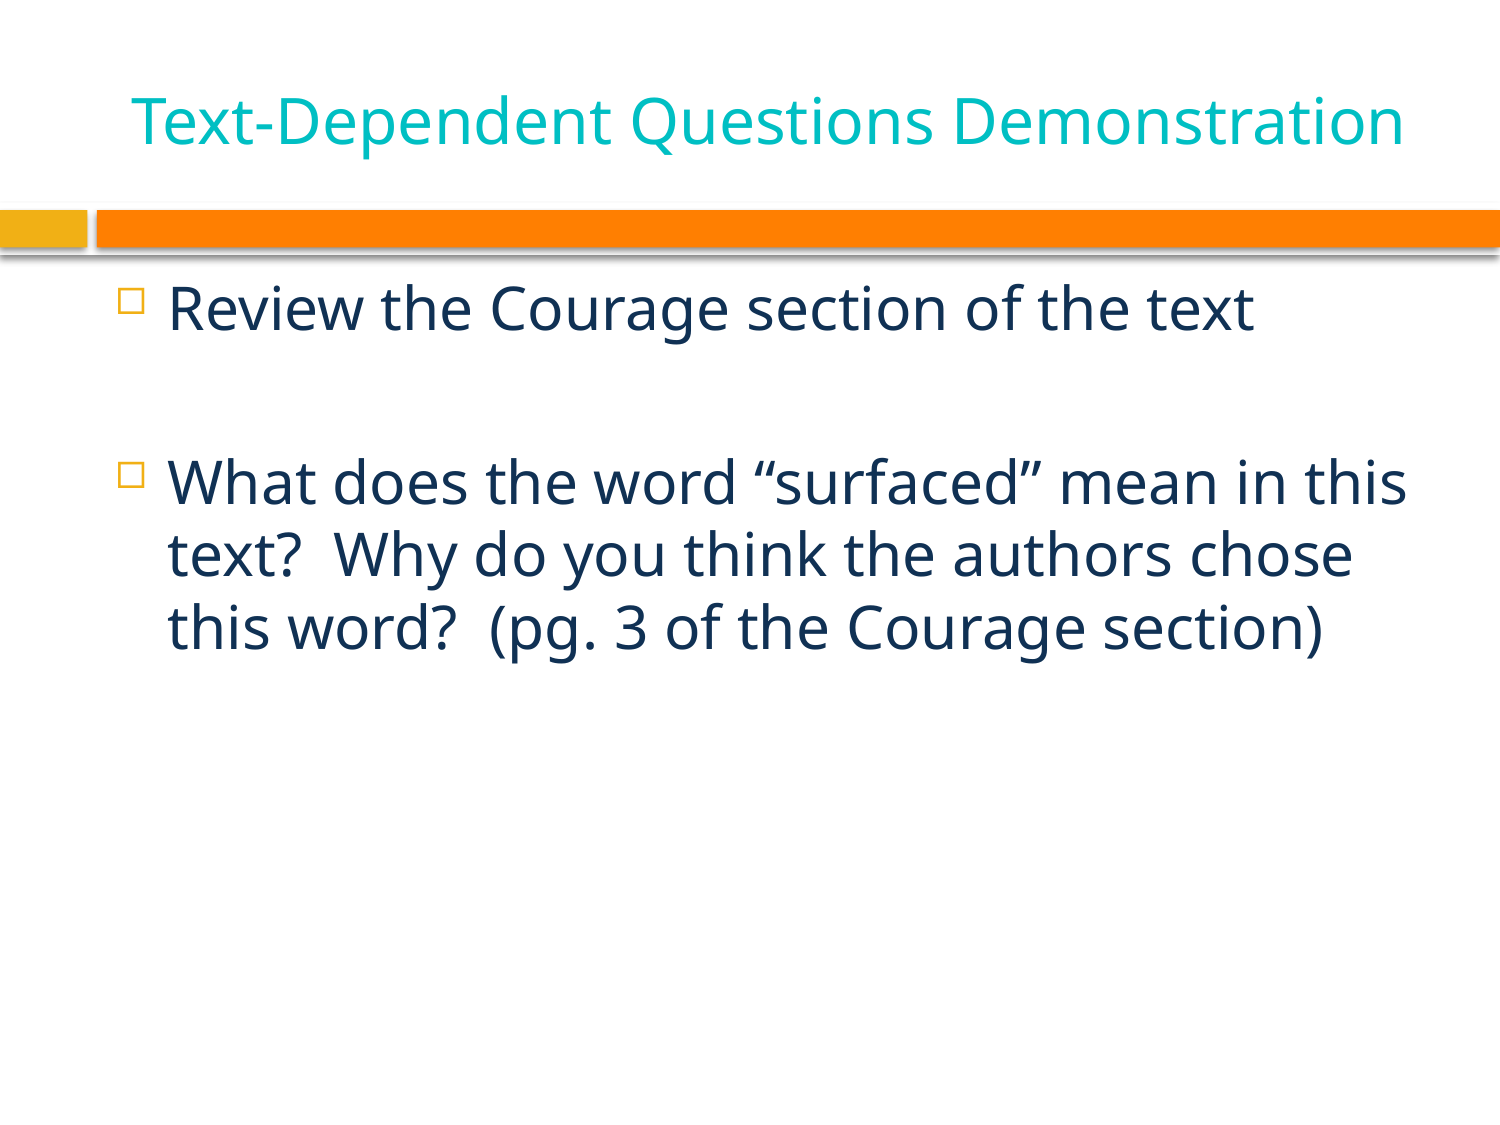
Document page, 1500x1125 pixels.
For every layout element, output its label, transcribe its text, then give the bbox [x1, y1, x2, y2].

list Review the Courage section of the text What does the word “surfaced” mean in this text? Why do you think the authors chose this word? (pg. 3 of the Courage section) [100, 262, 1438, 1000]
title Text-Dependent Questions Demonstration [100, 37, 1438, 200]
